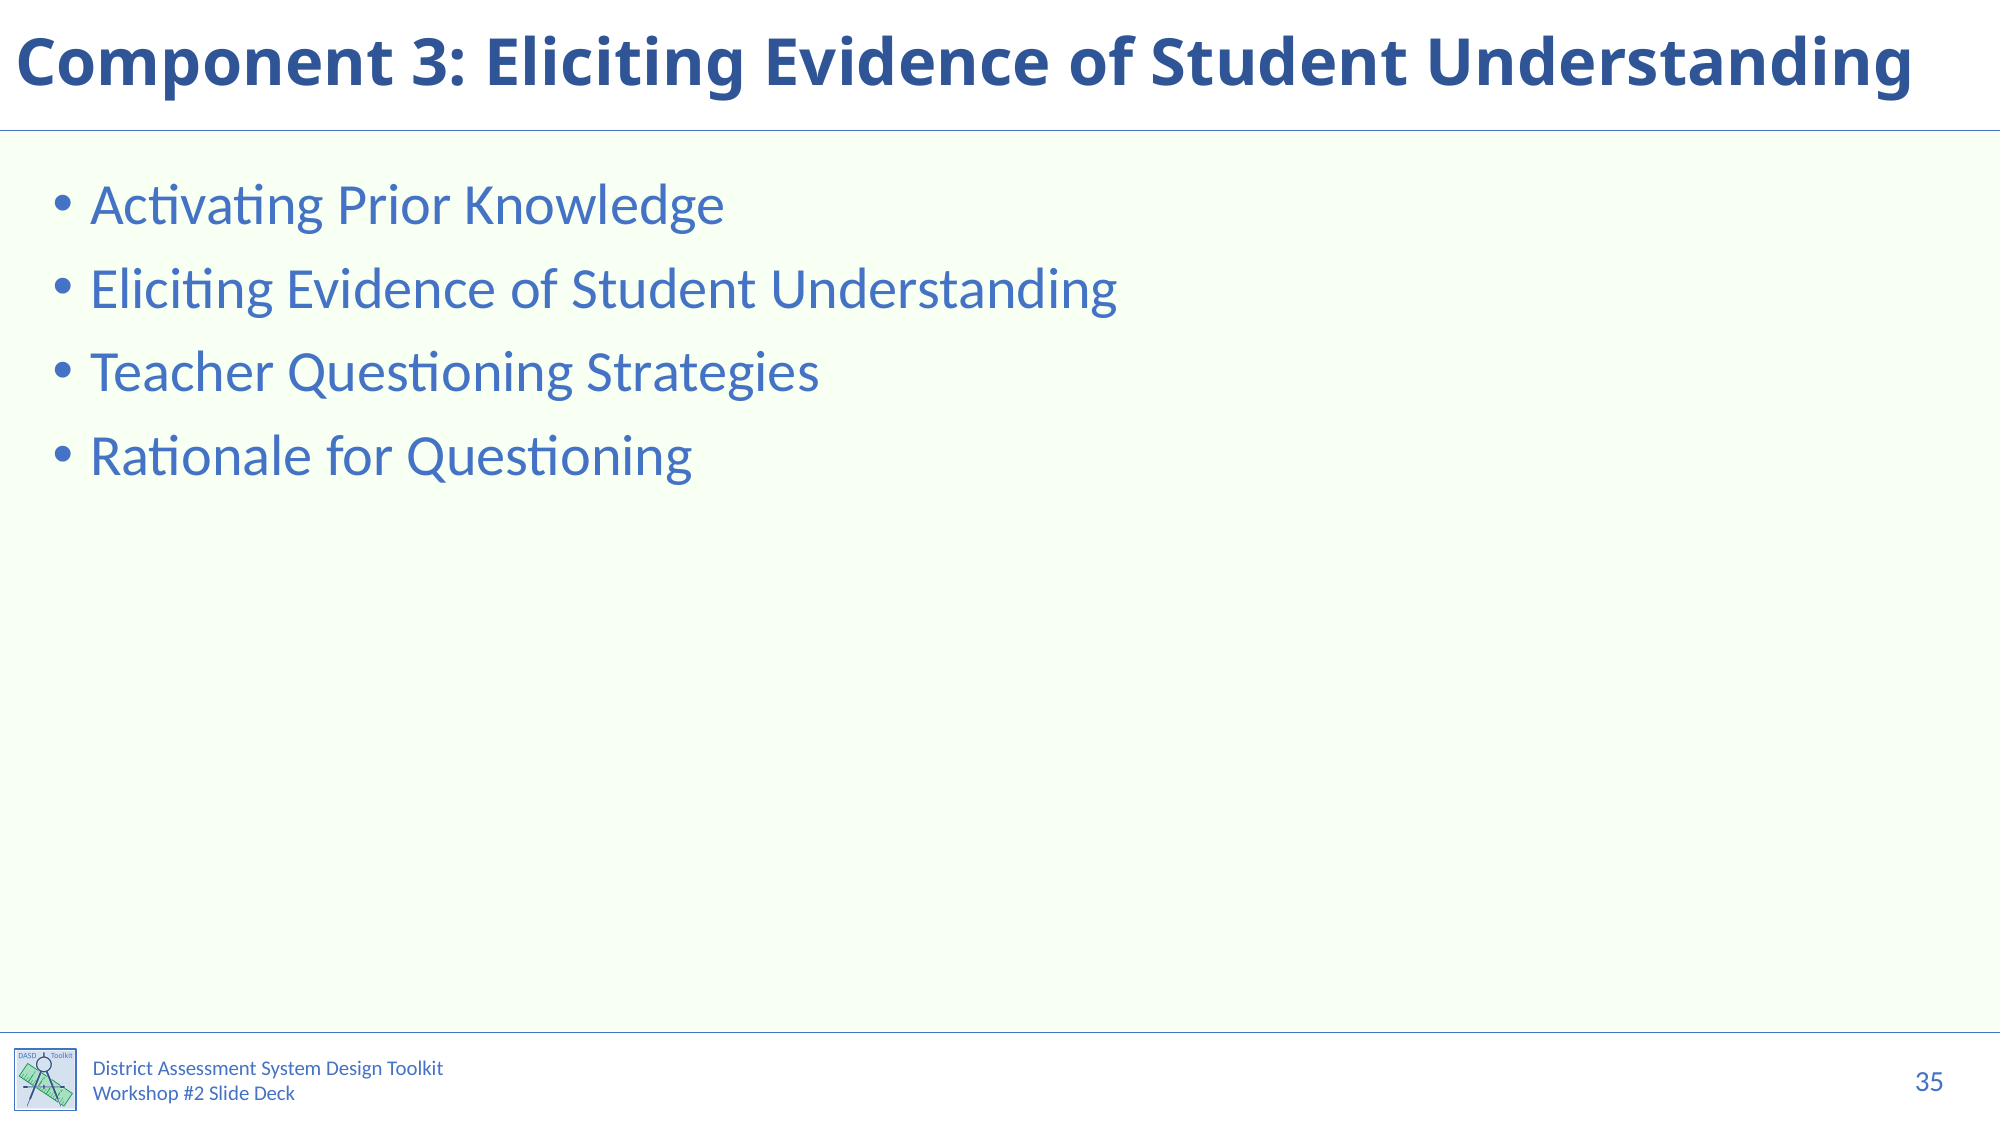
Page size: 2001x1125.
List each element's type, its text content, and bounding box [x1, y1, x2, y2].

list Activating Prior Knowledge Eliciting Evidence of Student Understanding Teacher Questioning Strategies Rationale for Questioning [37, 166, 1962, 1002]
picture [15, 1050, 75, 1110]
title Component 3: Eliciting Evidence of Student Understanding [0, 0, 2000, 129]
